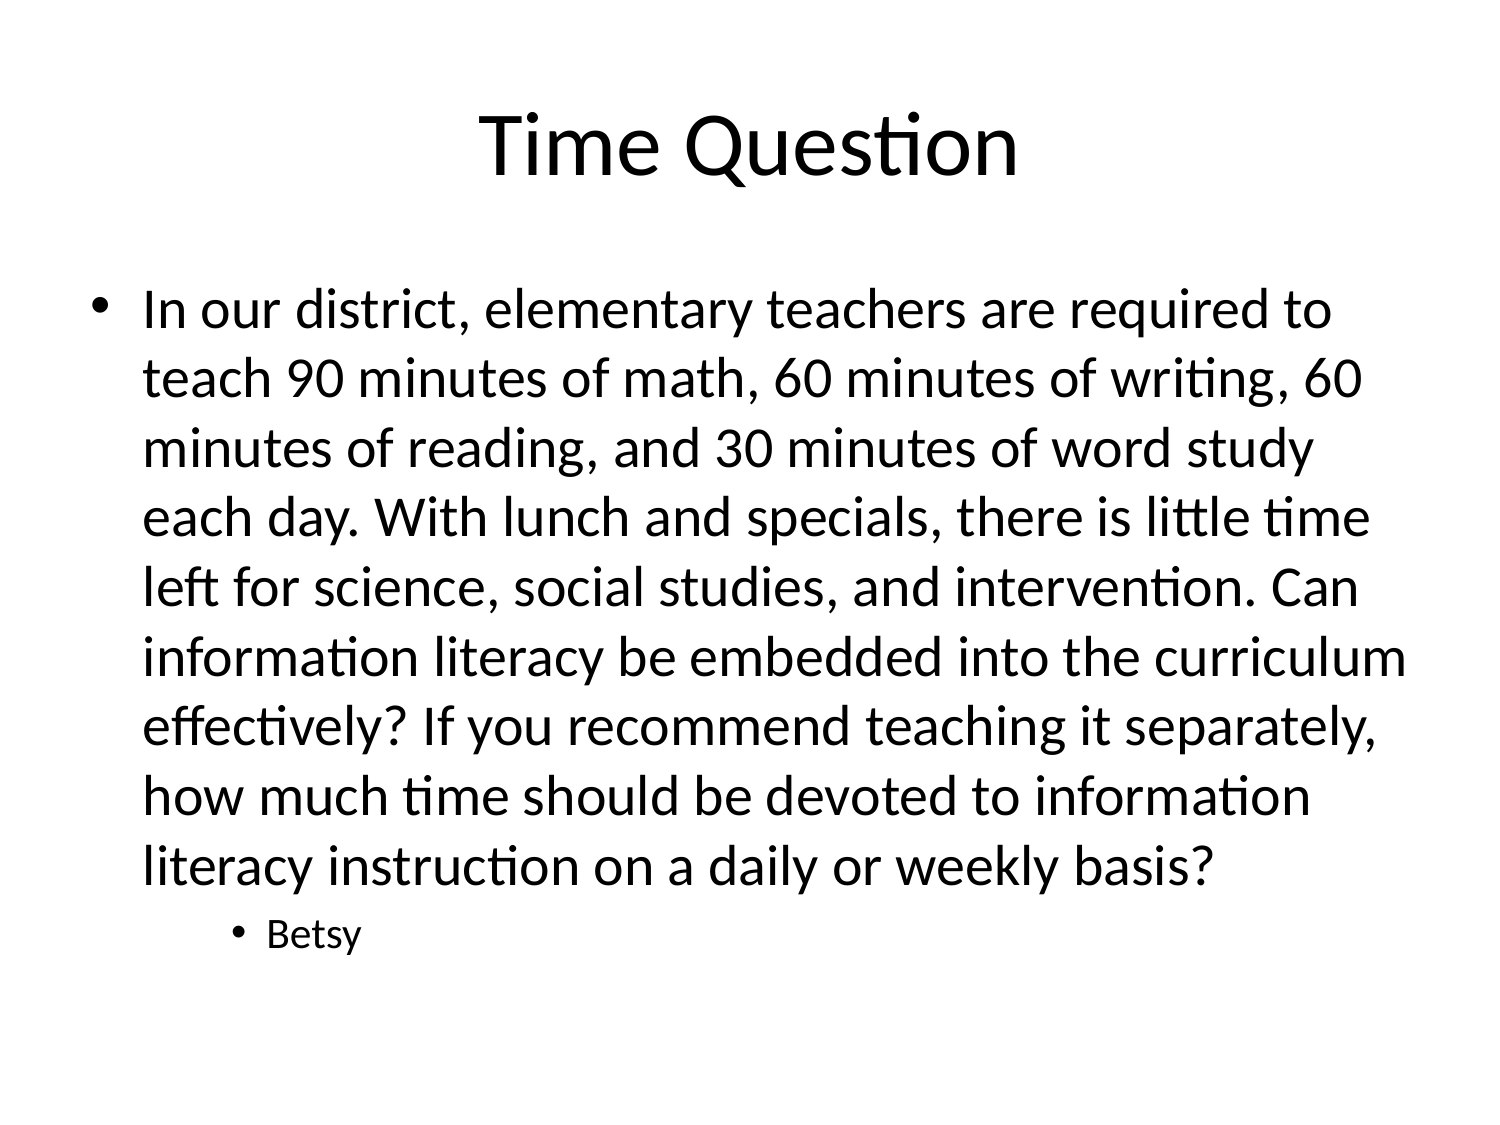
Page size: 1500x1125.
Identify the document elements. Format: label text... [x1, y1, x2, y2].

list In our district, elementary teachers are required to teach 90 minutes of math, 60 minutes of writing, 60 minutes of reading, and 30 minutes of word study each day. With lunch and specials, there is little time left for science, social studies, and intervention. Can information literacy be embedded into the curriculum effectively? If you recommend teaching it separately, how much time should be devoted to information literacy instruction on a daily or weekly basis? Betsy [75, 262, 1425, 1005]
title Time Question [75, 45, 1425, 233]
